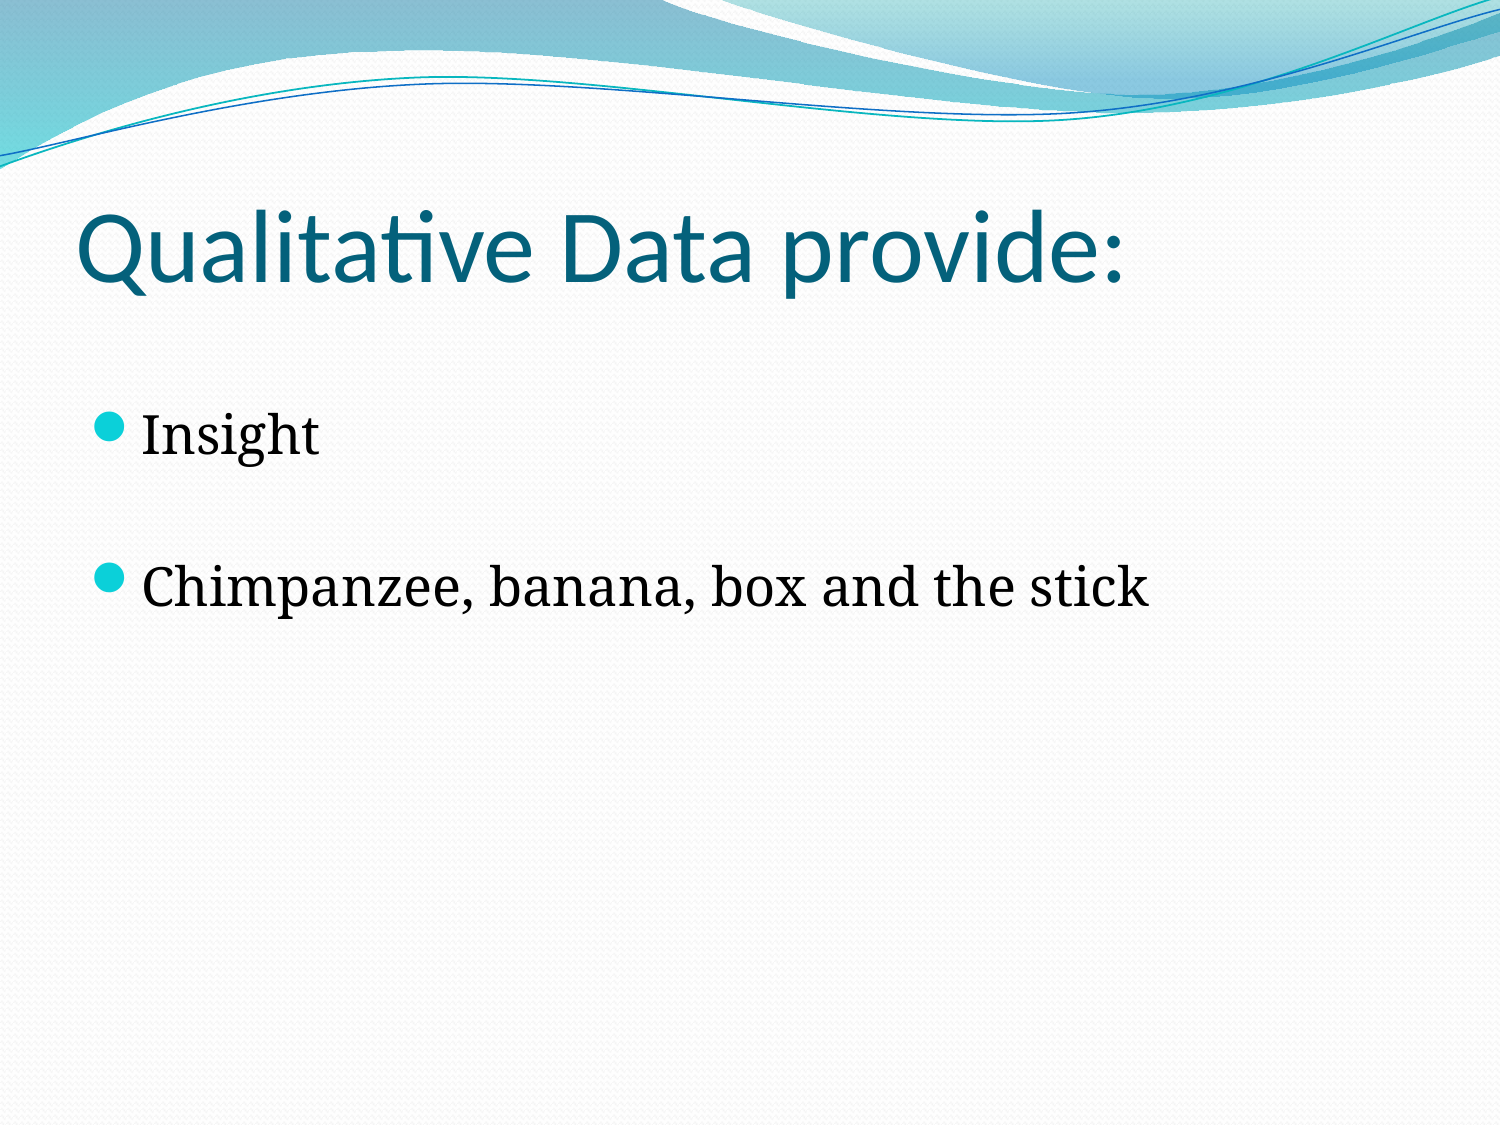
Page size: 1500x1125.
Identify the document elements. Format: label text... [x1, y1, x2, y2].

list Insight Chimpanzee, banana, box and the stick [74, 317, 1426, 1038]
title Qualitative Data provide: [74, 115, 1426, 304]
